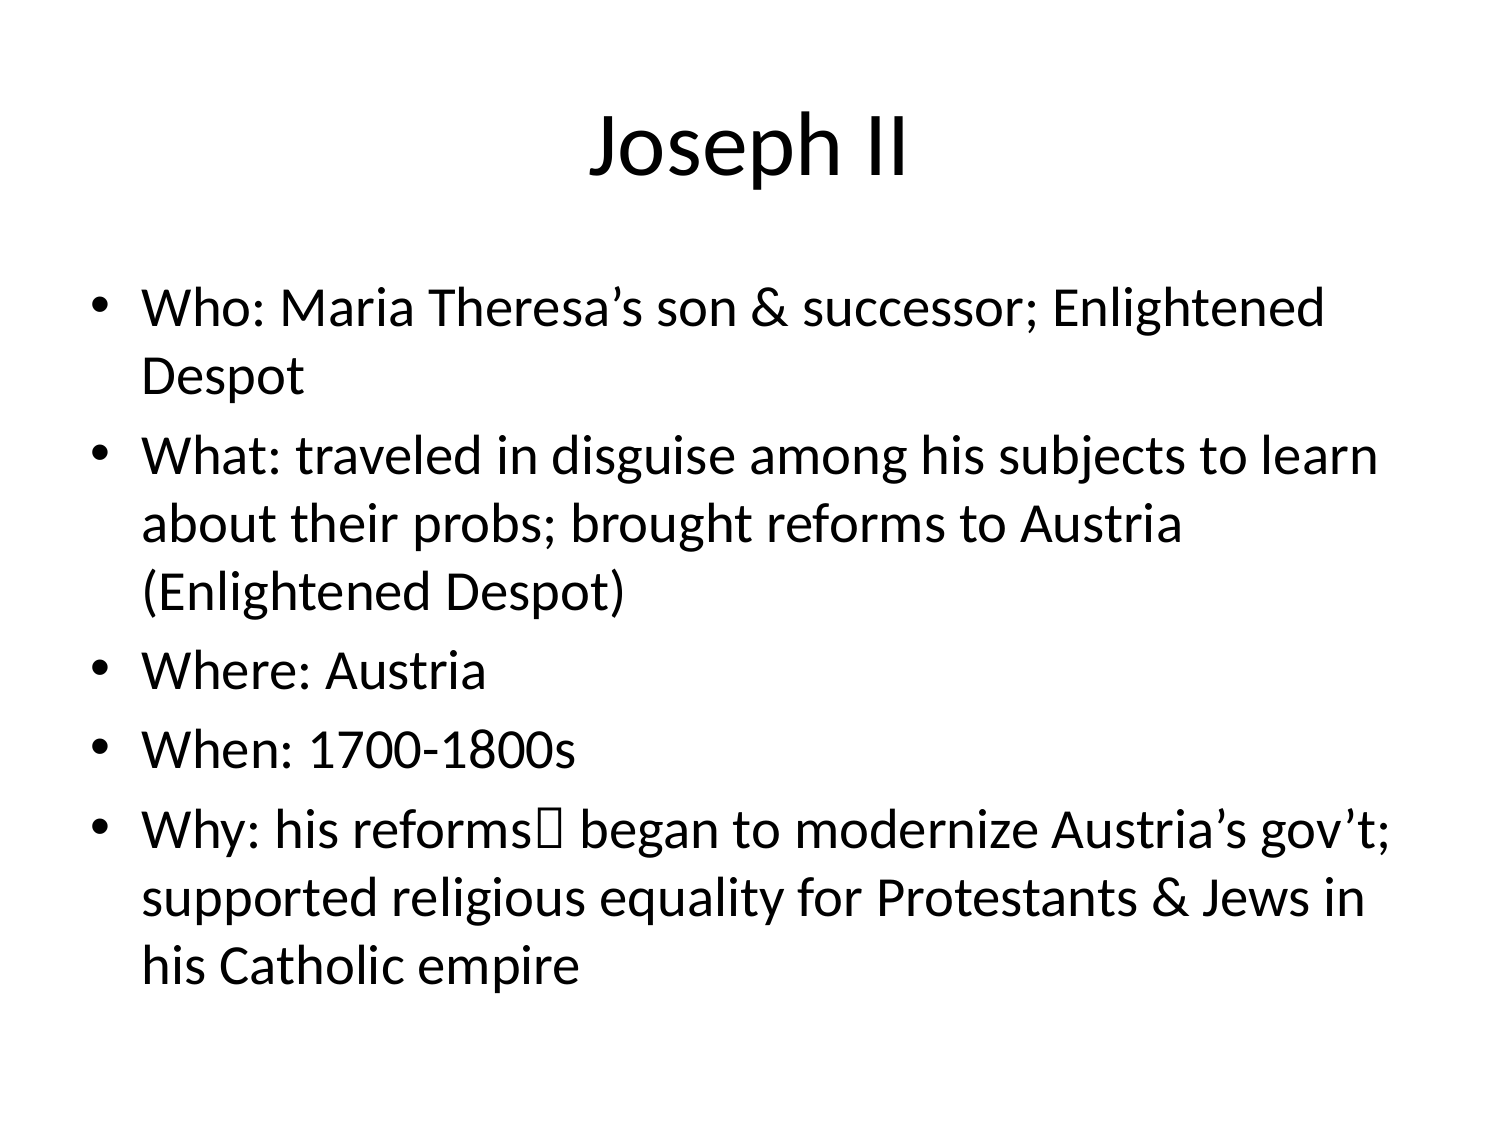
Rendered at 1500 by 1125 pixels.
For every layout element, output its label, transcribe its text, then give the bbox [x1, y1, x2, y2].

title Joseph II [75, 45, 1425, 233]
list Who: Maria Theresa’s son & successor; Enlightened Despot What: traveled in disguise among his subjects to learn about their probs; brought reforms to Austria (Enlightened Despot) Where: Austria When: 1700-1800s Why: his reforms began to modernize Austria’s gov’t; supported religious equality for Protestants & Jews in his Catholic empire [75, 262, 1425, 1005]
